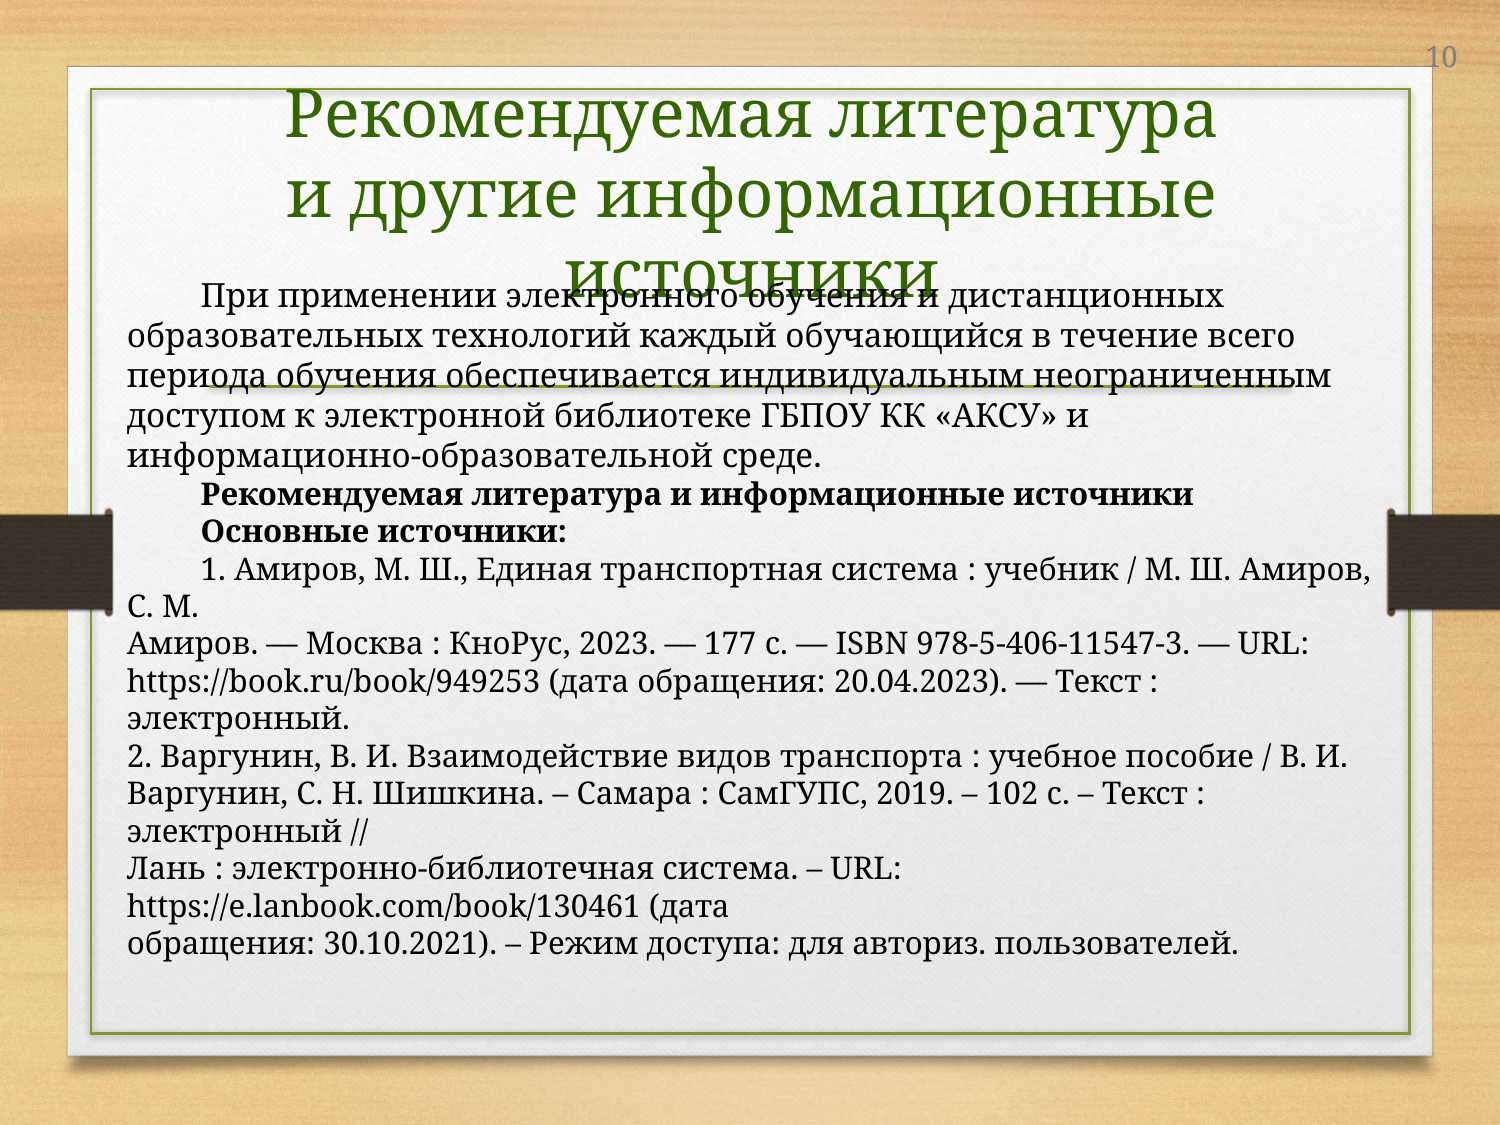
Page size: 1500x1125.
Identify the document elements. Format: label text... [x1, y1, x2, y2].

text_box При применении электронного обучения и дистанционных образовательных технологий каждый обучающийся в течение всего периода обучения обеспечивается индивидуальным неограниченным доступом к электронной библиотеке ГБПОУ КК «АКСУ» и информационно-образовательной среде. Рекомендуемая литература и информационные источники Основные источники: 1. Амиров, М. Ш., Единая транспортная система : учебник / М. Ш. Амиров, С. М. Амиров. — Москва : КноРус, 2023. — 177 с. — ISBN 978-5-406-11547-3. — URL: https://book.ru/book/949253 (дата обращения: 20.04.2023). — Текст : электронный. 2. Варгунин, В. И. Взаимодействие видов транспорта : учебное пособие / В. И. Варгунин, С. Н. Шишкина. – Самара : СамГУПС, 2019. – 102 с. – Текст : электронный // Лань : электронно-библиотечная система. – URL: https://e.lanbook.com/book/130461 (дата обращения: 30.10.2021). – Режим доступа: для авториз. пользователей. [112, 267, 1400, 1006]
title Рекомендуемая литература и другие информационные источники [194, 83, 1311, 267]
picture [0, 0, 1500, 1125]
text_box [1364, 30, 1473, 91]
